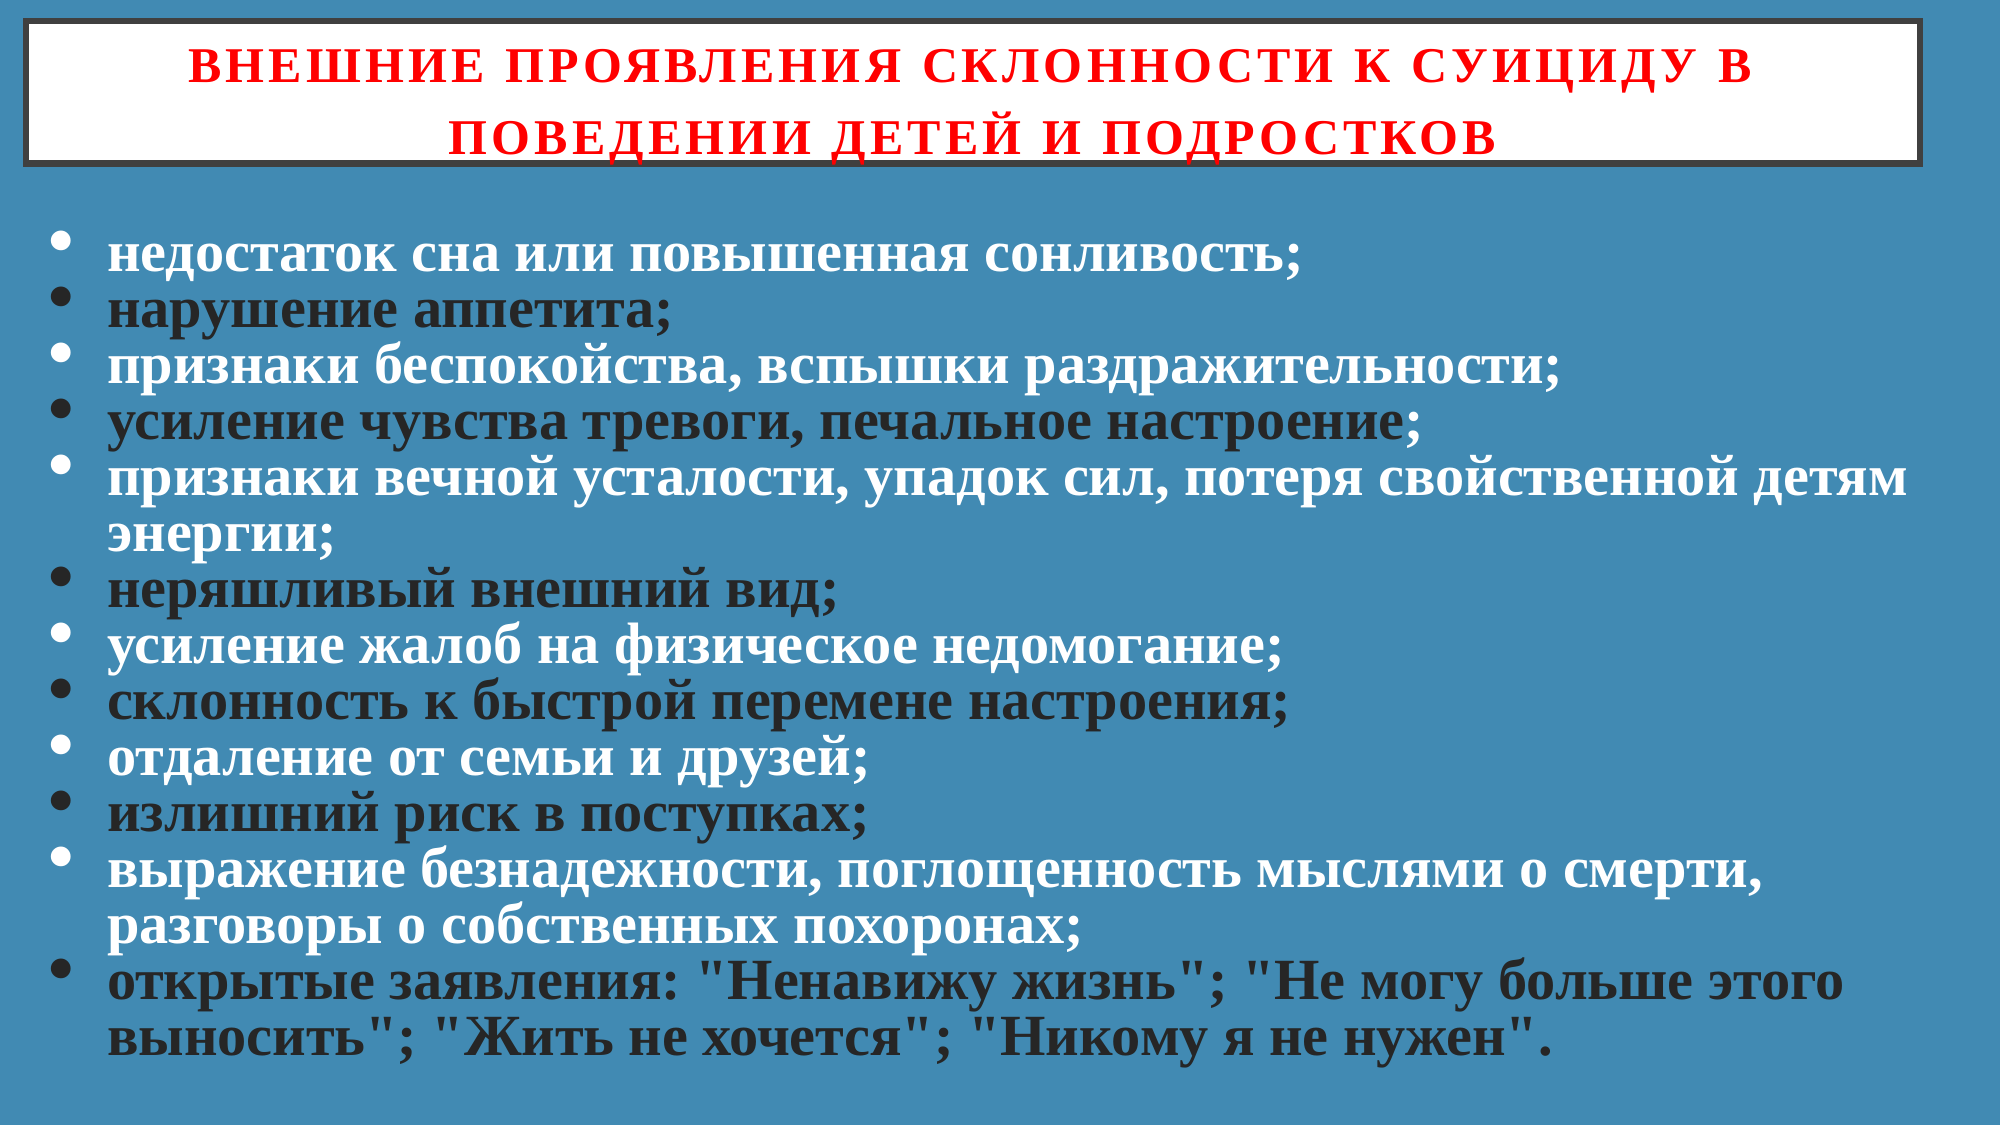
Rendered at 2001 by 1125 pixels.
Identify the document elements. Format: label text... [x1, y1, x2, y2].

text_box недостаток сна или повышенная сонливость; нарушение аппетита; признаки беспокойства, вспышки раздражительности; усиление чувства тревоги, печальное настроение; признаки вечной усталости, упадок сил, потеря свойственной детям энергии; неряшливый внешний вид; усиление жалоб на физическое недомогание; склонность к быстрой перемене настроения; отдаление от семьи и друзей; излишний риск в поступках; выражение безнадежности, поглощенность мыслями о смерти, разговоры о собственных похоронах; открытые заявления: "Ненавижу жизнь"; "Не могу больше этого выносить"; "Жить не хочется"; "Никому я не нужен". [36, 219, 1956, 1125]
text_box Внешние проявления склонности к суициду в поведении детей и подростков [25, 21, 1920, 164]
